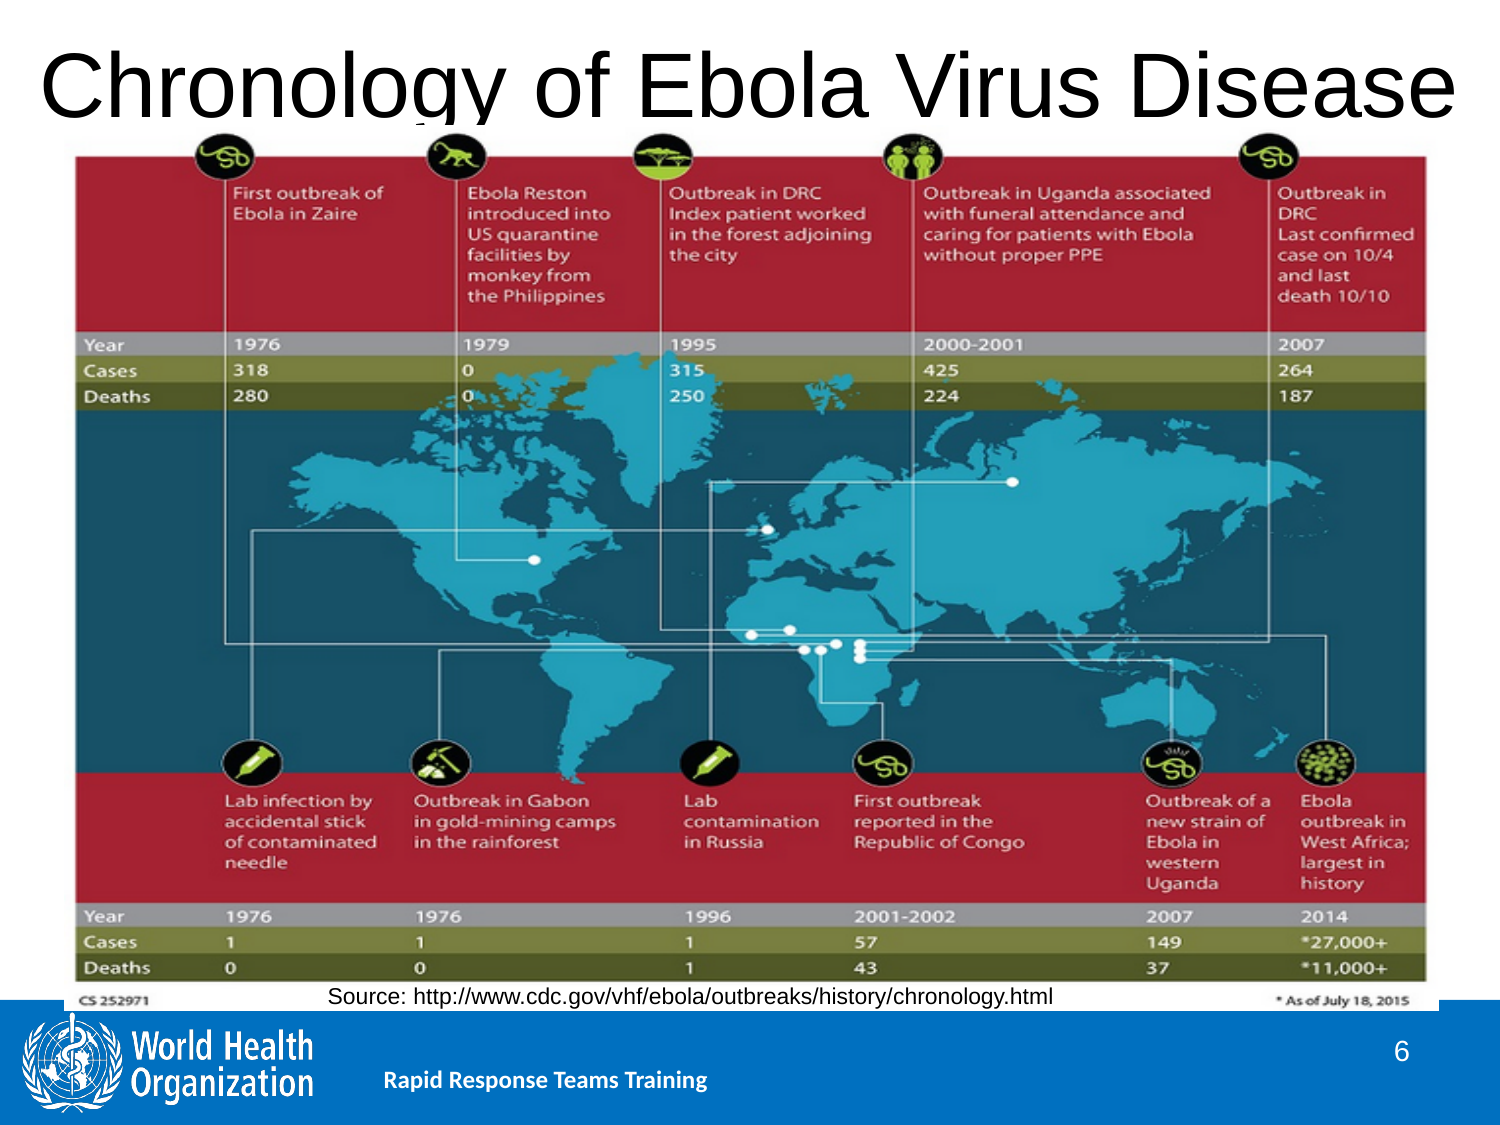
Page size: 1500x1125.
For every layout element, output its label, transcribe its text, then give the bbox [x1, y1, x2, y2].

picture [64, 125, 1440, 1011]
title Chronology of Ebola Virus Disease [0, 0, 1500, 162]
picture [21, 1012, 313, 1113]
slide_number 6 [1074, 1024, 1425, 1103]
